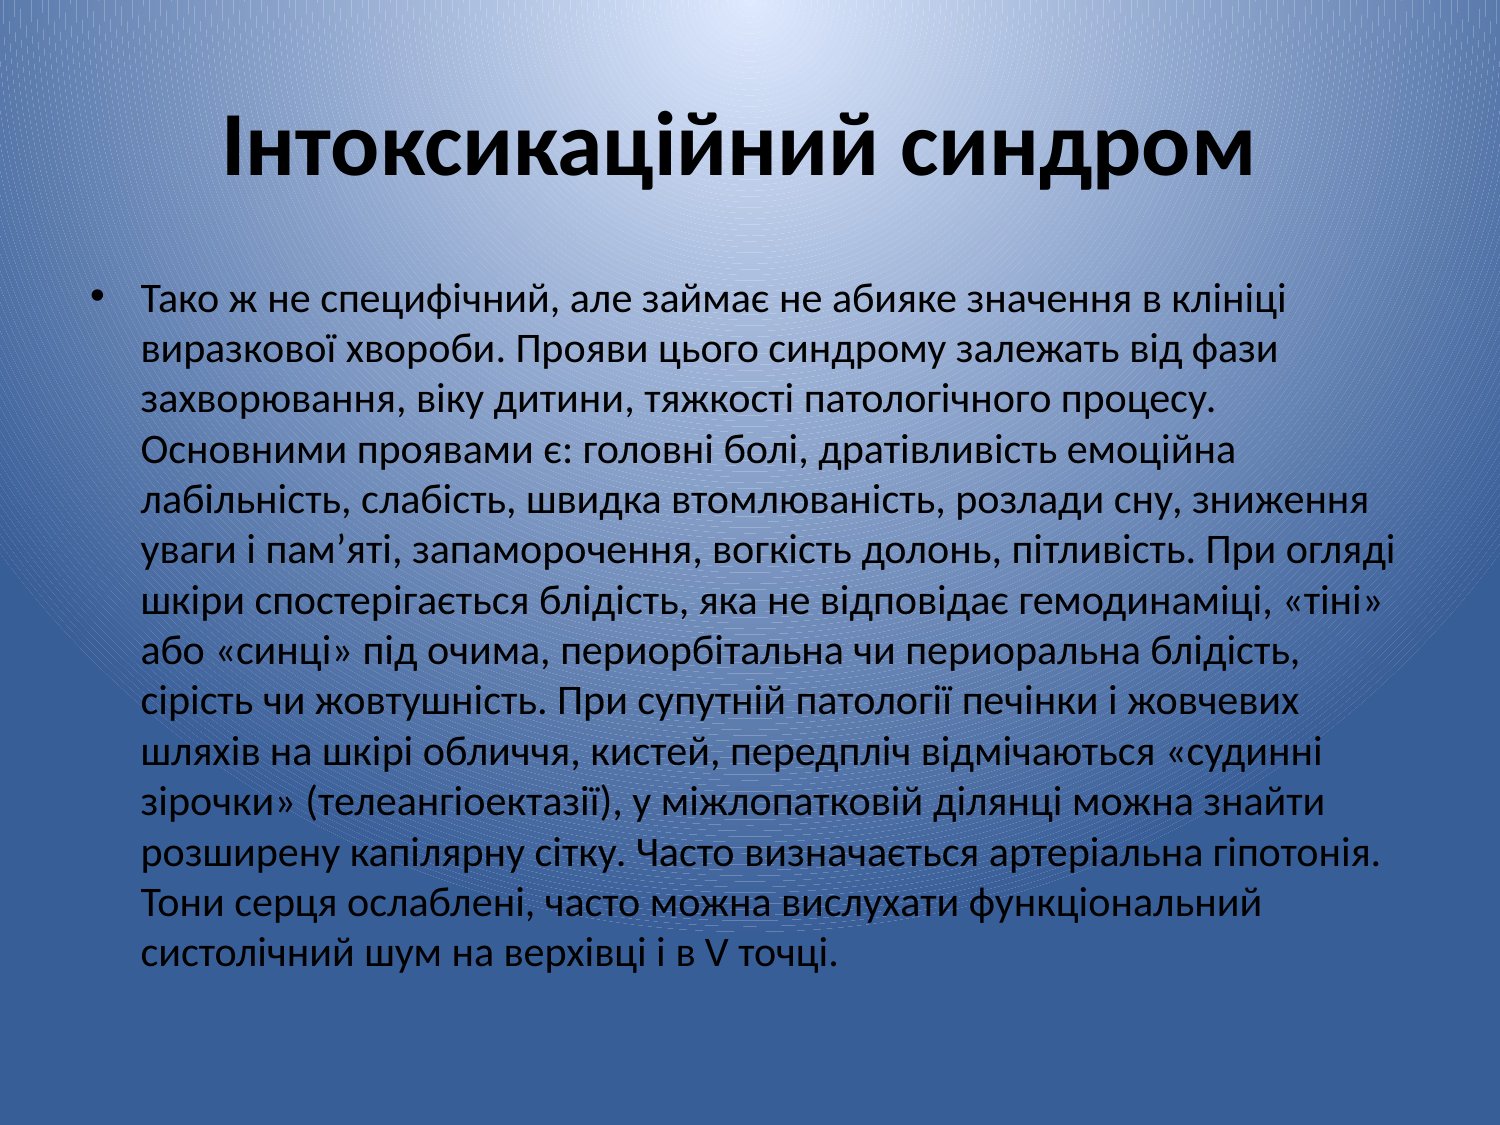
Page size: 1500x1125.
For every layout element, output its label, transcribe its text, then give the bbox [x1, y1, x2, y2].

title Iнтоксикацiйний синдром [75, 45, 1425, 233]
list Тако ж не специфiчний, але займає не абияке значення в клiнiцi виразкової хвороби. Прояви цього синдрому залежать вiд фази захворювання, вiку дитини, тяжкостi патологiчного процесу. Основними проявами є: головнi болi, дратiвливiсть емоцiйна лабiльнiсть, слабiсть, швидка втомлюванiсть, розлади сну, зниження уваги i пам’ятi, запаморочення, вогкiсть долонь, пiтливiсть. При оглядi шкiри спостерiгається блiдiсть, яка не вiдповiдає гемодинамiцi, «тiнi» або «синцi» пiд очима, периорбiтальна чи периоральна блiдiсть, сiрiсть чи жовтушнiсть. При супутнiй патологiї печiнки i жовчевих шляхiв на шкiрi обличчя, кистей, передплiч вiдмiчаються «судиннi зiрочки» (телеангiоектазiї), у мiжлопатковiй дiлянцi можна знайти розширену капiлярну сiтку. Часто визначається артерiальна гiпотонiя. Тони серця ослабленi, часто можна вислухати функцiональний систолiчний шум на верхiвцi i в V точцi. [75, 262, 1425, 1005]
